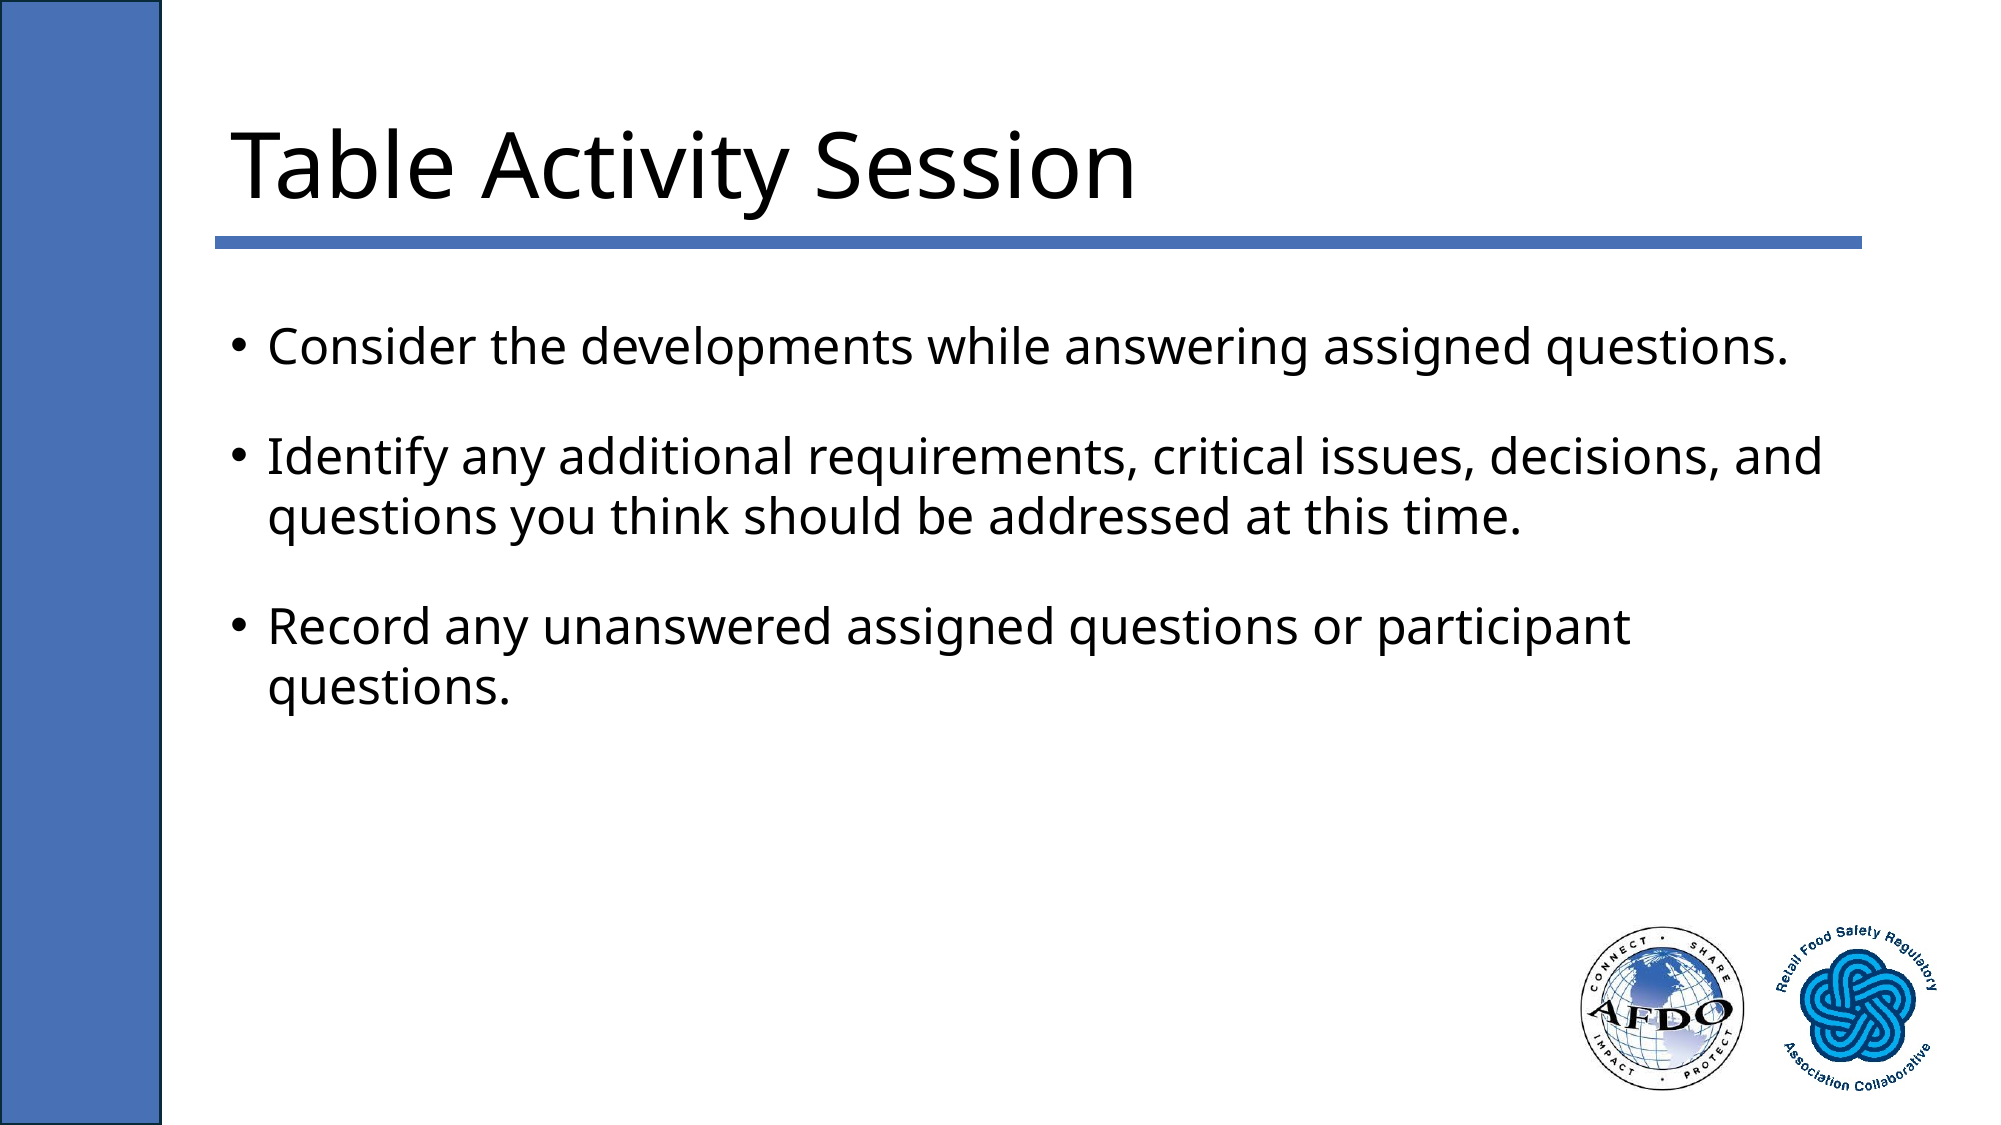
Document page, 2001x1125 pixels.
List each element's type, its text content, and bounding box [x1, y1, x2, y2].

picture [1776, 925, 1937, 1091]
picture [1579, 925, 1745, 1091]
list Consider the developments while answering assigned questions. Identify any additional requirements, critical issues, decisions, and questions you think should be addressed at this time. Record any unanswered assigned questions or participant questions. [215, 306, 1863, 752]
title Table Activity Session [215, 110, 1863, 227]
